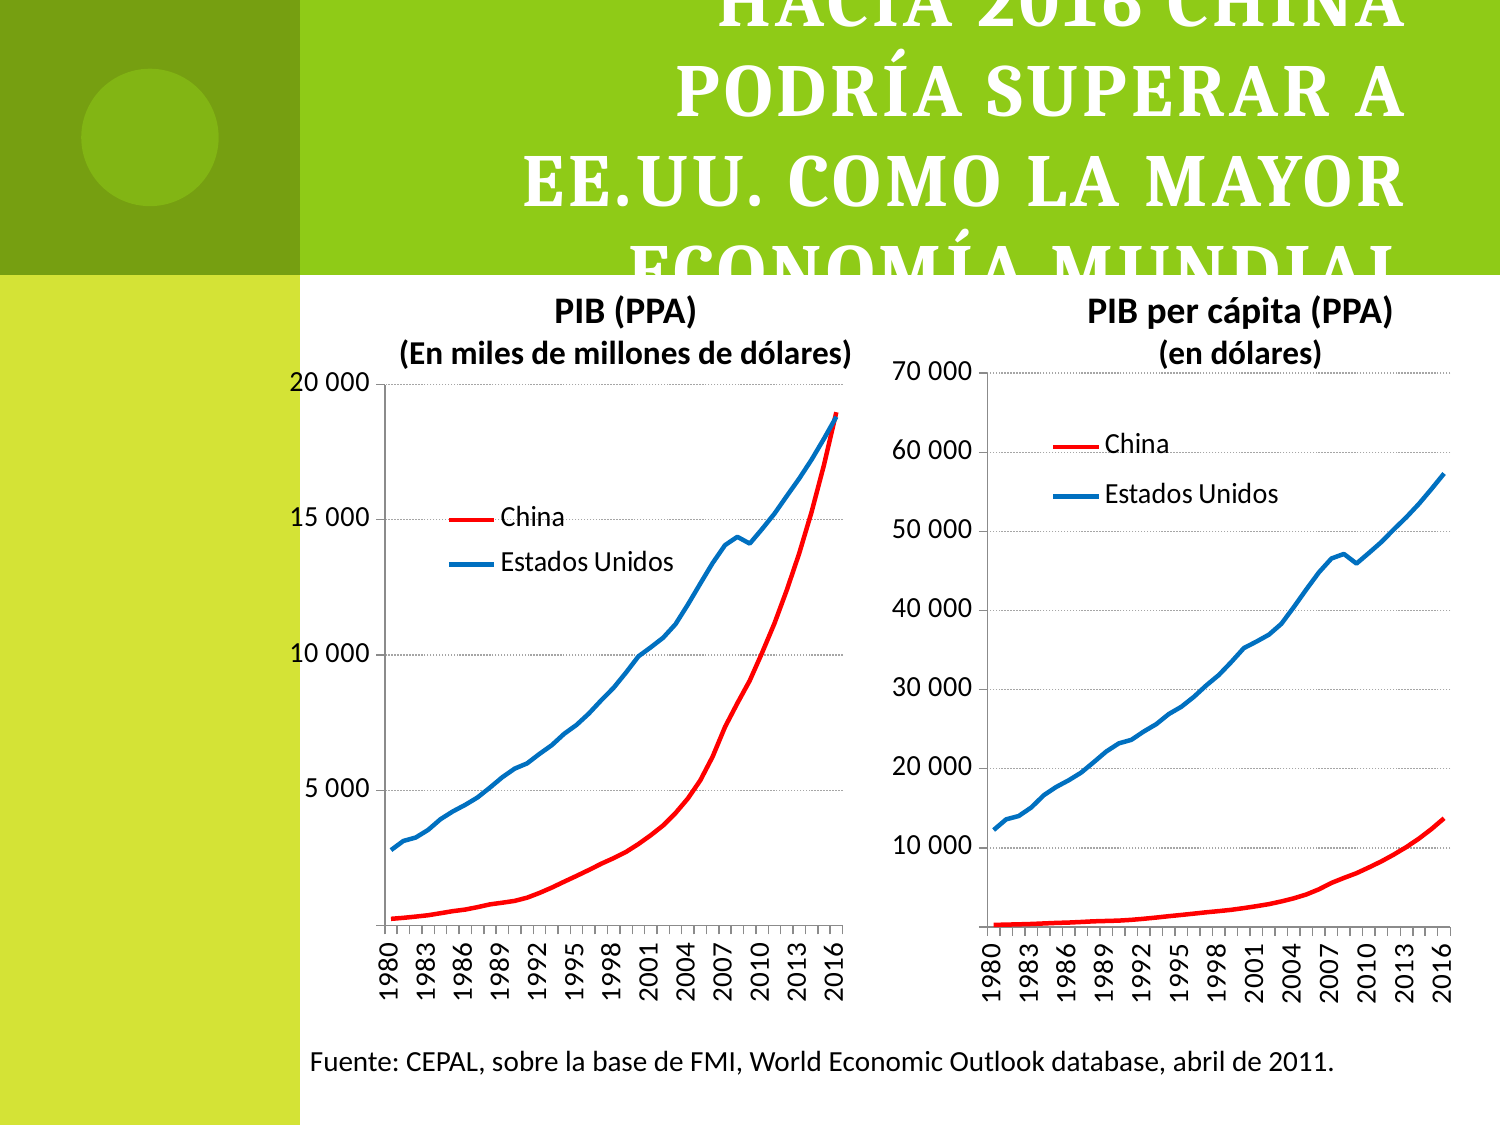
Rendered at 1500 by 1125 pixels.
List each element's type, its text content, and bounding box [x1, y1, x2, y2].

chart [289, 349, 1500, 1061]
text_box PIB (PPA) (En miles de millones de dólares) [348, 278, 904, 359]
text_box PIB per cápita (PPA) (en dólares) [1045, 278, 1437, 347]
title Hacia 2016 China podría superar a EE.UU. Como la mayor economía mundial [399, 37, 1425, 225]
text_box Fuente: CEPAL, sobre la base de FMI, World Economic Outlook database, abril de 2011. [295, 1065, 1500, 1085]
